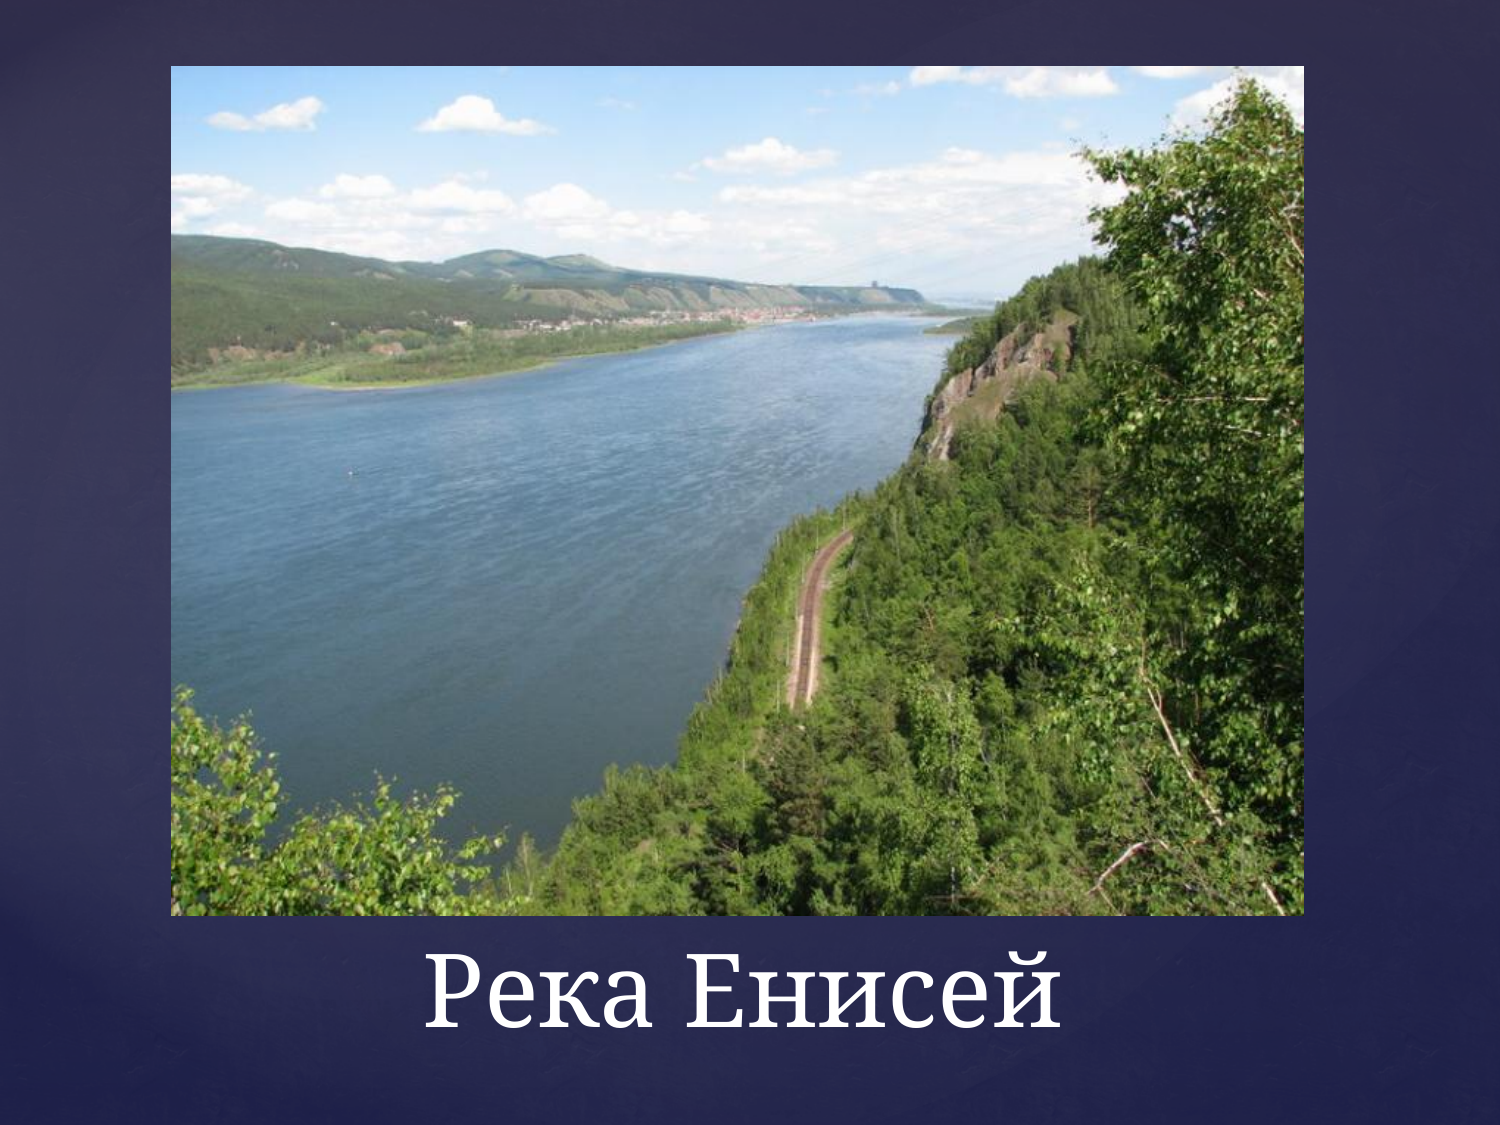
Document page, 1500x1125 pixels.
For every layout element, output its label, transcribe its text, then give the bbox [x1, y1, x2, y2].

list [170, 65, 1305, 917]
title Река Енисей [123, 905, 1362, 1056]
